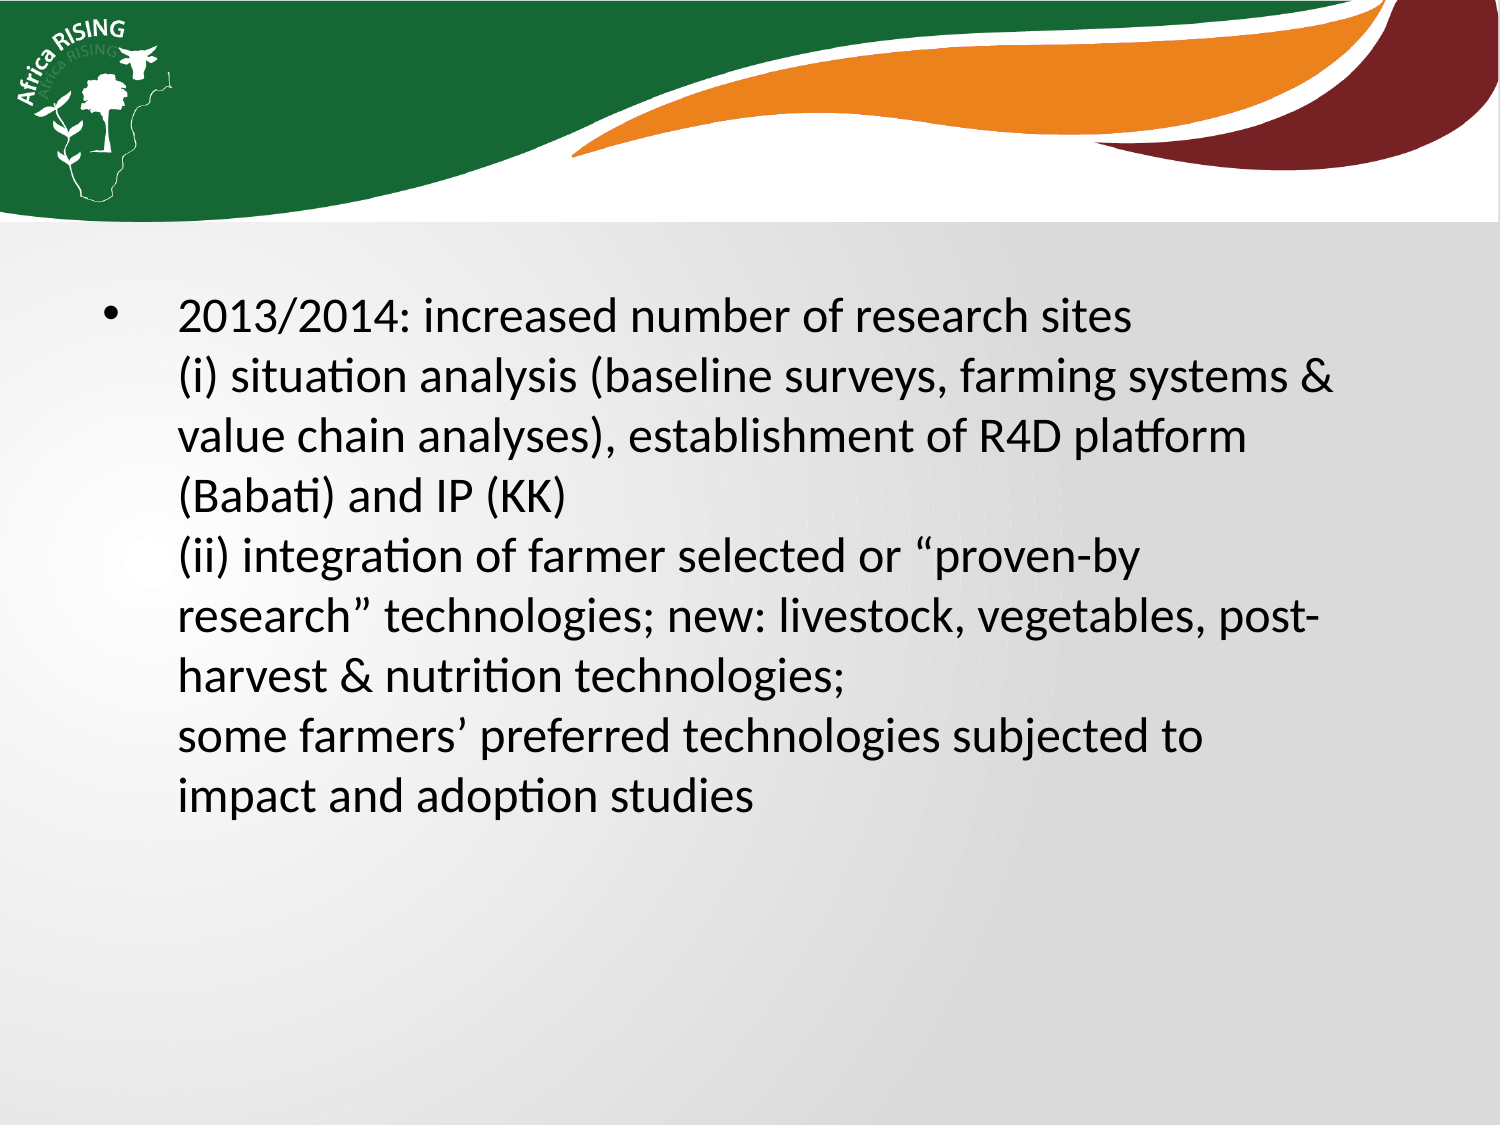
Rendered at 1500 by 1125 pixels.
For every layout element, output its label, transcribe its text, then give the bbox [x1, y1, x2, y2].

picture [0, 0, 1499, 222]
list 2013/2014: increased number of research sites (i) situation analysis (baseline surveys, farming systems & value chain analyses), establishment of R4D platform (Babati) and IP (KK) (ii) integration of farmer selected or “proven-by research” technologies; new: livestock, vegetables, post-harvest & nutrition technologies; some farmers’ preferred technologies subjected to impact and adoption studies [87, 275, 1363, 1024]
